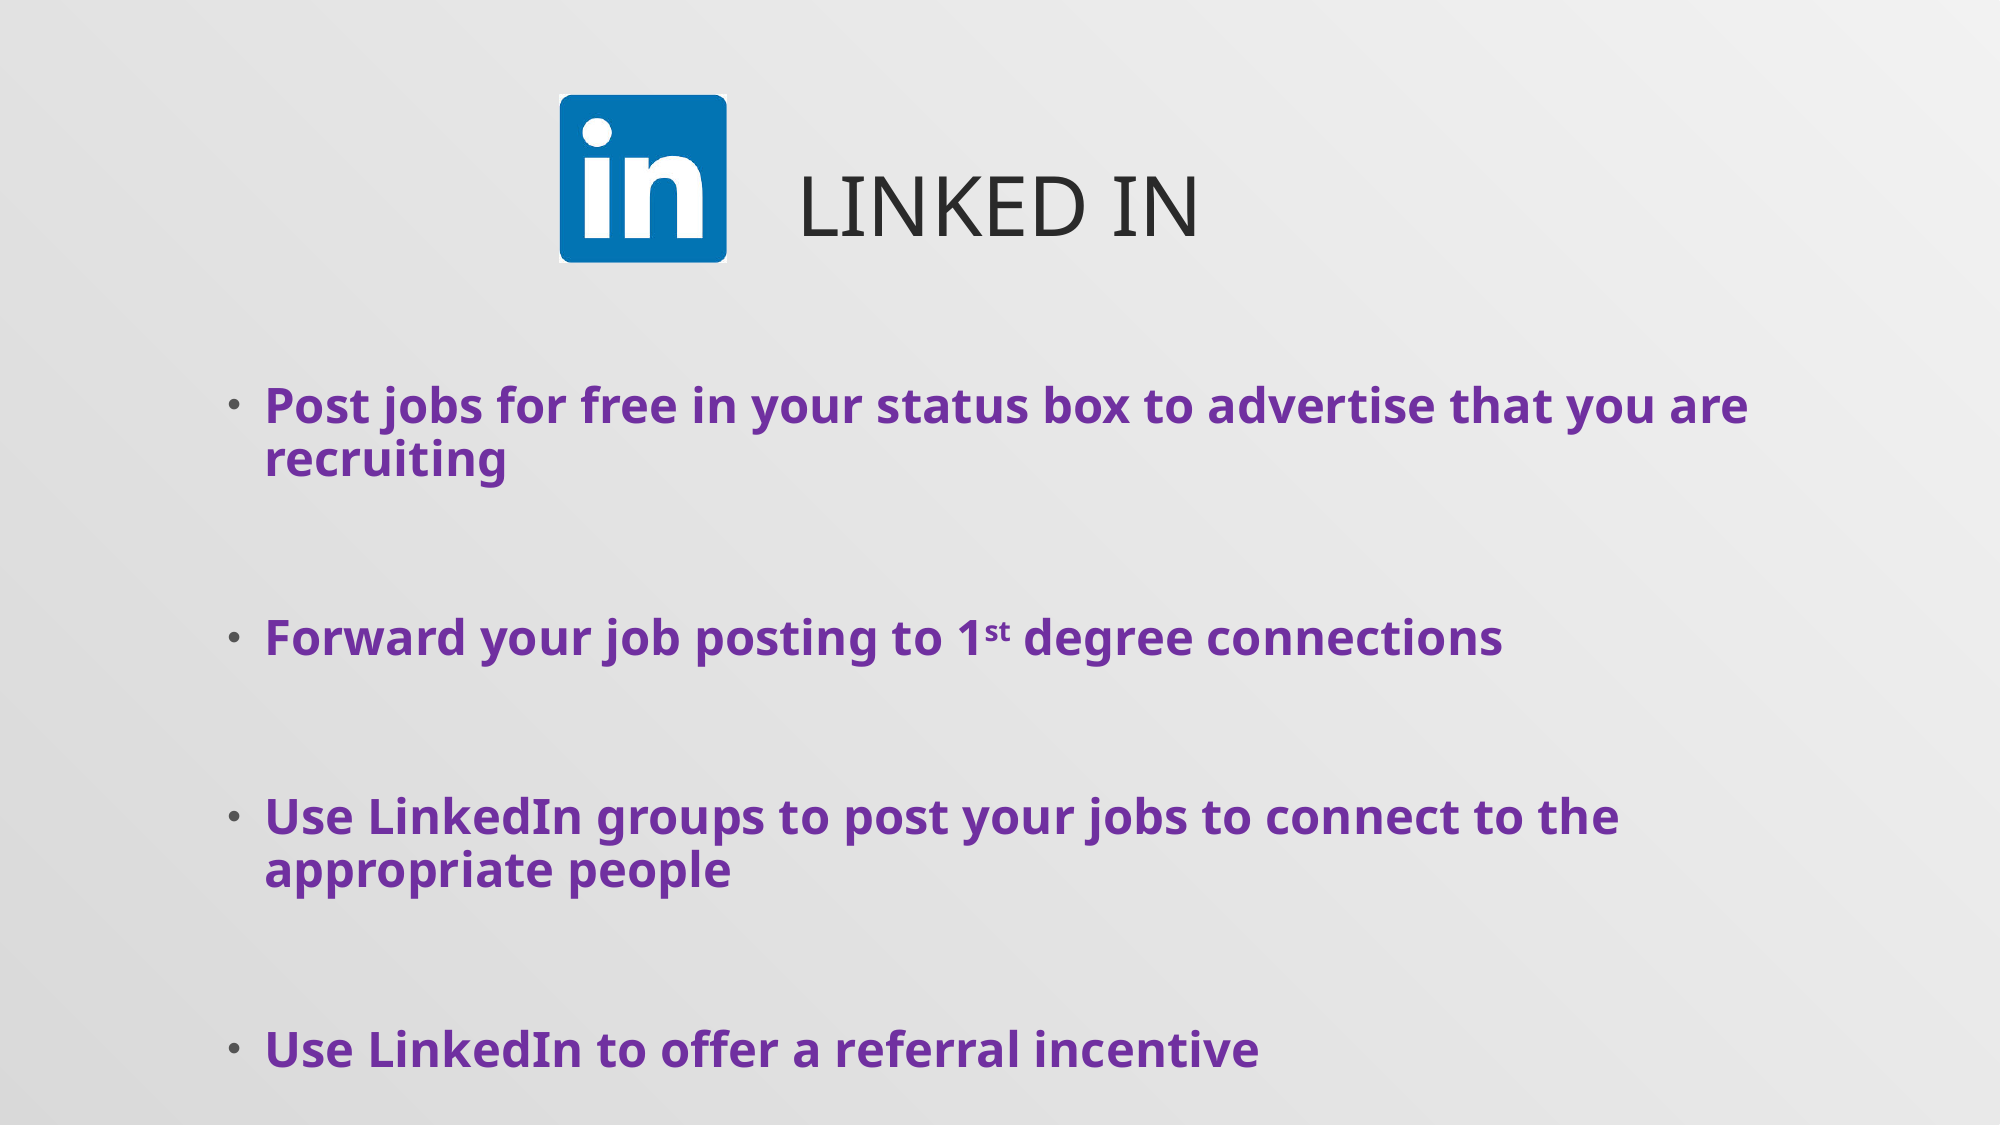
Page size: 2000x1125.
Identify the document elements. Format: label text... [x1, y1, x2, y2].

list Post jobs for free in your status box to advertise that you are recruiting Forward your job posting to 1st degree connections Use LinkedIn groups to post your jobs to connect to the appropriate people Use LinkedIn to offer a referral incentive [205, 373, 1806, 1086]
picture [559, 94, 727, 263]
title LINKED IN [199, 45, 1800, 263]
